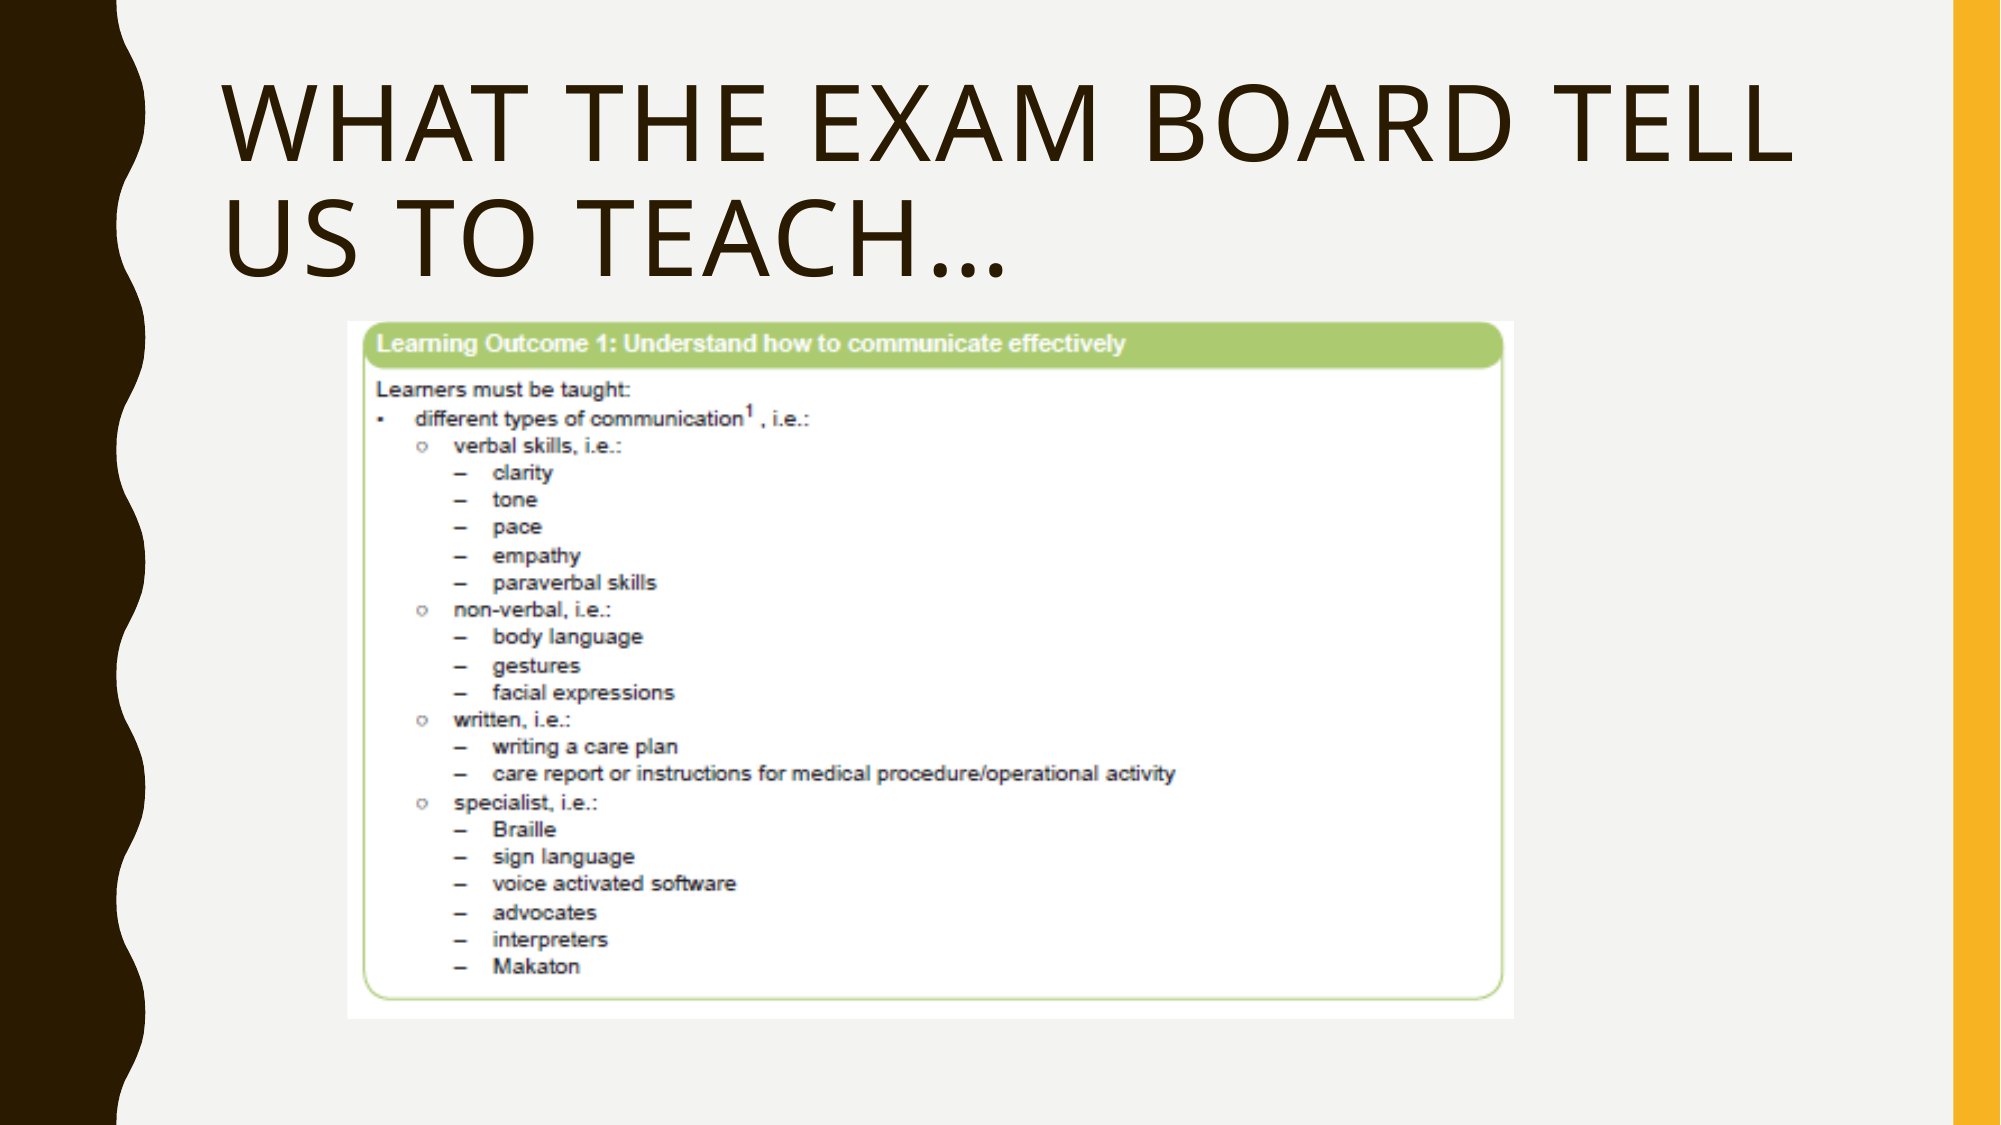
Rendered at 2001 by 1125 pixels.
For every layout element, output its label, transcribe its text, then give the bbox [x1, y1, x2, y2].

title What the exam board tell us to teach… [205, 62, 1875, 308]
picture [347, 321, 1514, 1019]
